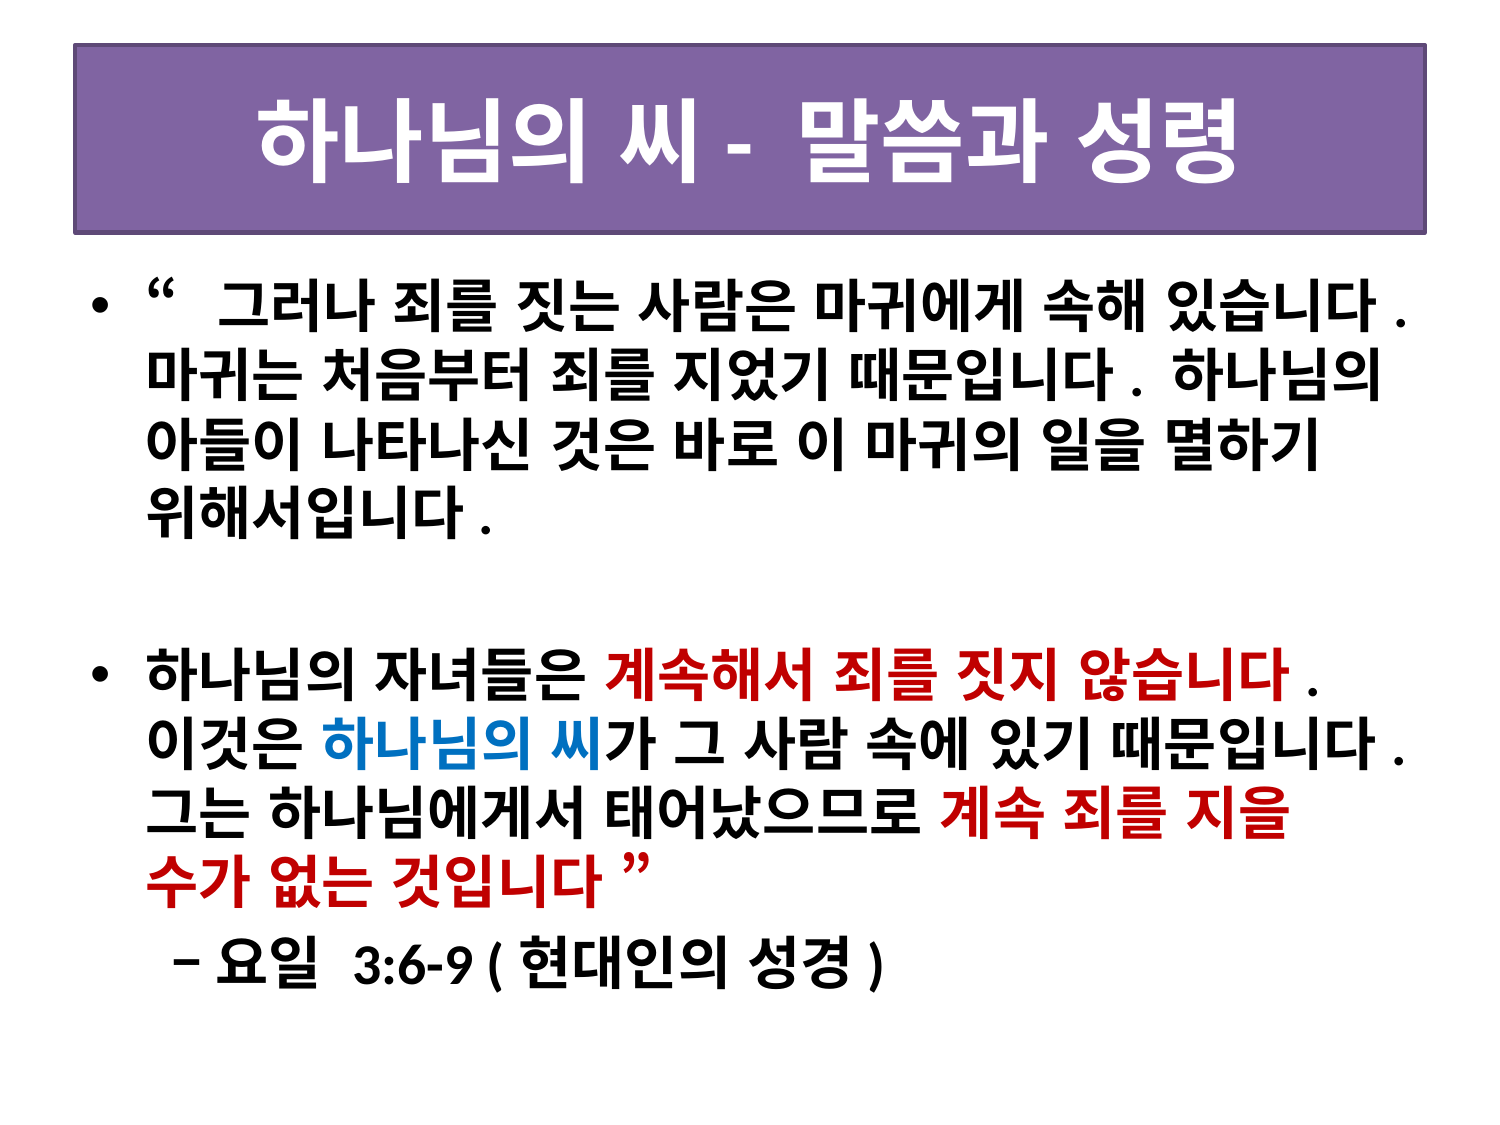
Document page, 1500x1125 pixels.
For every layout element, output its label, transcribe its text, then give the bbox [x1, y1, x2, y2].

title 하나님의 씨- 말씀과 성령 [73, 43, 1427, 235]
list “그러나 죄를 짓는 사람은 마귀에게 속해 있습니다. 마귀는 처음부터 죄를 지었기 때문입니다. 하나님의 아들이 나타나신 것은 바로 이 마귀의 일을 멸하기 위해서입니다. 하나님의 자녀들은 계속해서 죄를 짓지 않습니다. 이것은 하나님의 씨가 그 사람 속에 있기 때문입니다. 그는 하나님에게서 태어났으므로 계속 죄를 지을 수가 없는 것입니다 ” –요일 3:6-9 (현대인의 성경) [75, 262, 1425, 1005]
